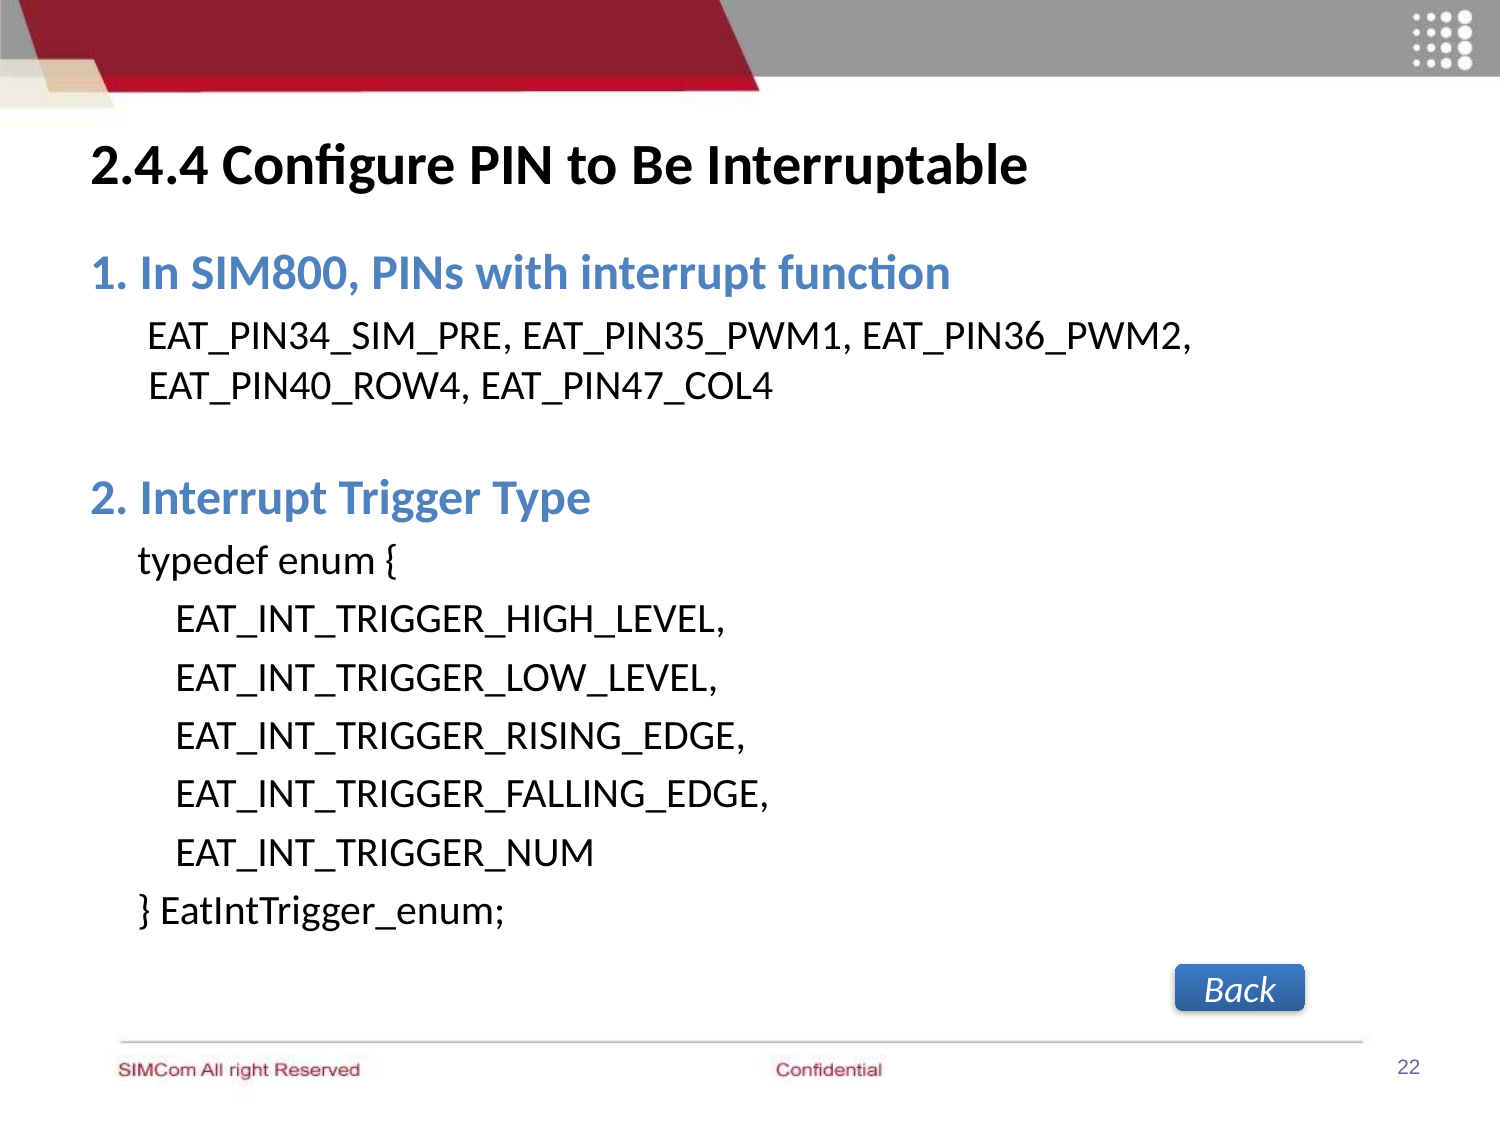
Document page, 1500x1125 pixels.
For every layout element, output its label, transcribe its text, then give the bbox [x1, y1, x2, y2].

list 1. In SIM800, PINs with interrupt function EAT_PIN34_SIM_PRE, EAT_PIN35_PWM1, EAT_PIN36_PWM2, EAT_PIN40_ROW4, EAT_PIN47_COL4 2. Interrupt Trigger Type typedef enum { EAT_INT_TRIGGER_HIGH_LEVEL, EAT_INT_TRIGGER_LOW_LEVEL, EAT_INT_TRIGGER_RISING_EDGE, EAT_INT_TRIGGER_FALLING_EDGE, EAT_INT_TRIGGER_NUM } EatIntTrigger_enum; [74, 231, 1426, 1036]
text_box Back [1175, 964, 1306, 1012]
picture [0, 0, 1500, 1125]
title 2.4.4 Configure PIN to Be Interruptable [74, 89, 1426, 231]
